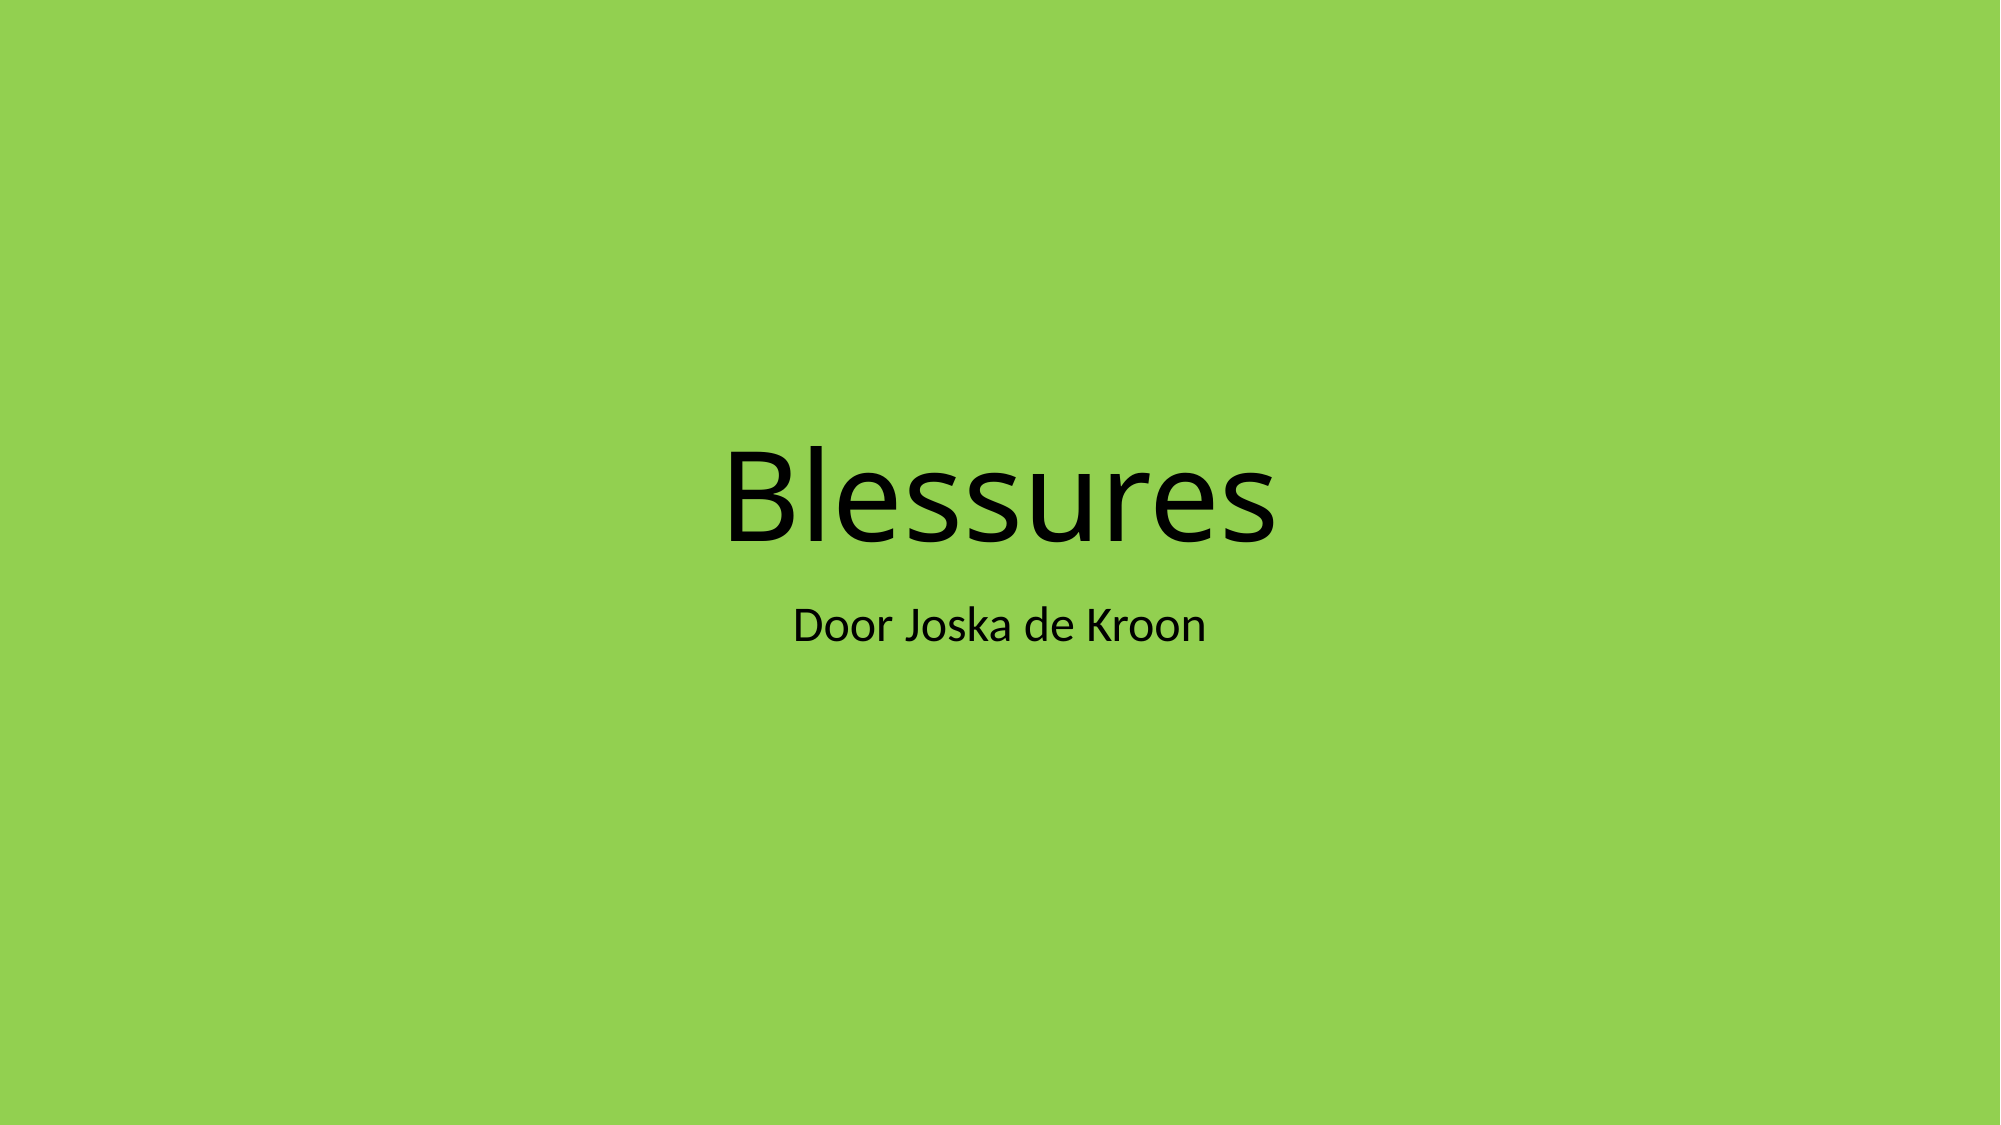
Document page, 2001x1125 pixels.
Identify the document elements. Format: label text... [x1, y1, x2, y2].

title Blessures [249, 184, 1750, 576]
subtitle Door Joska de Kroon [249, 590, 1750, 863]
